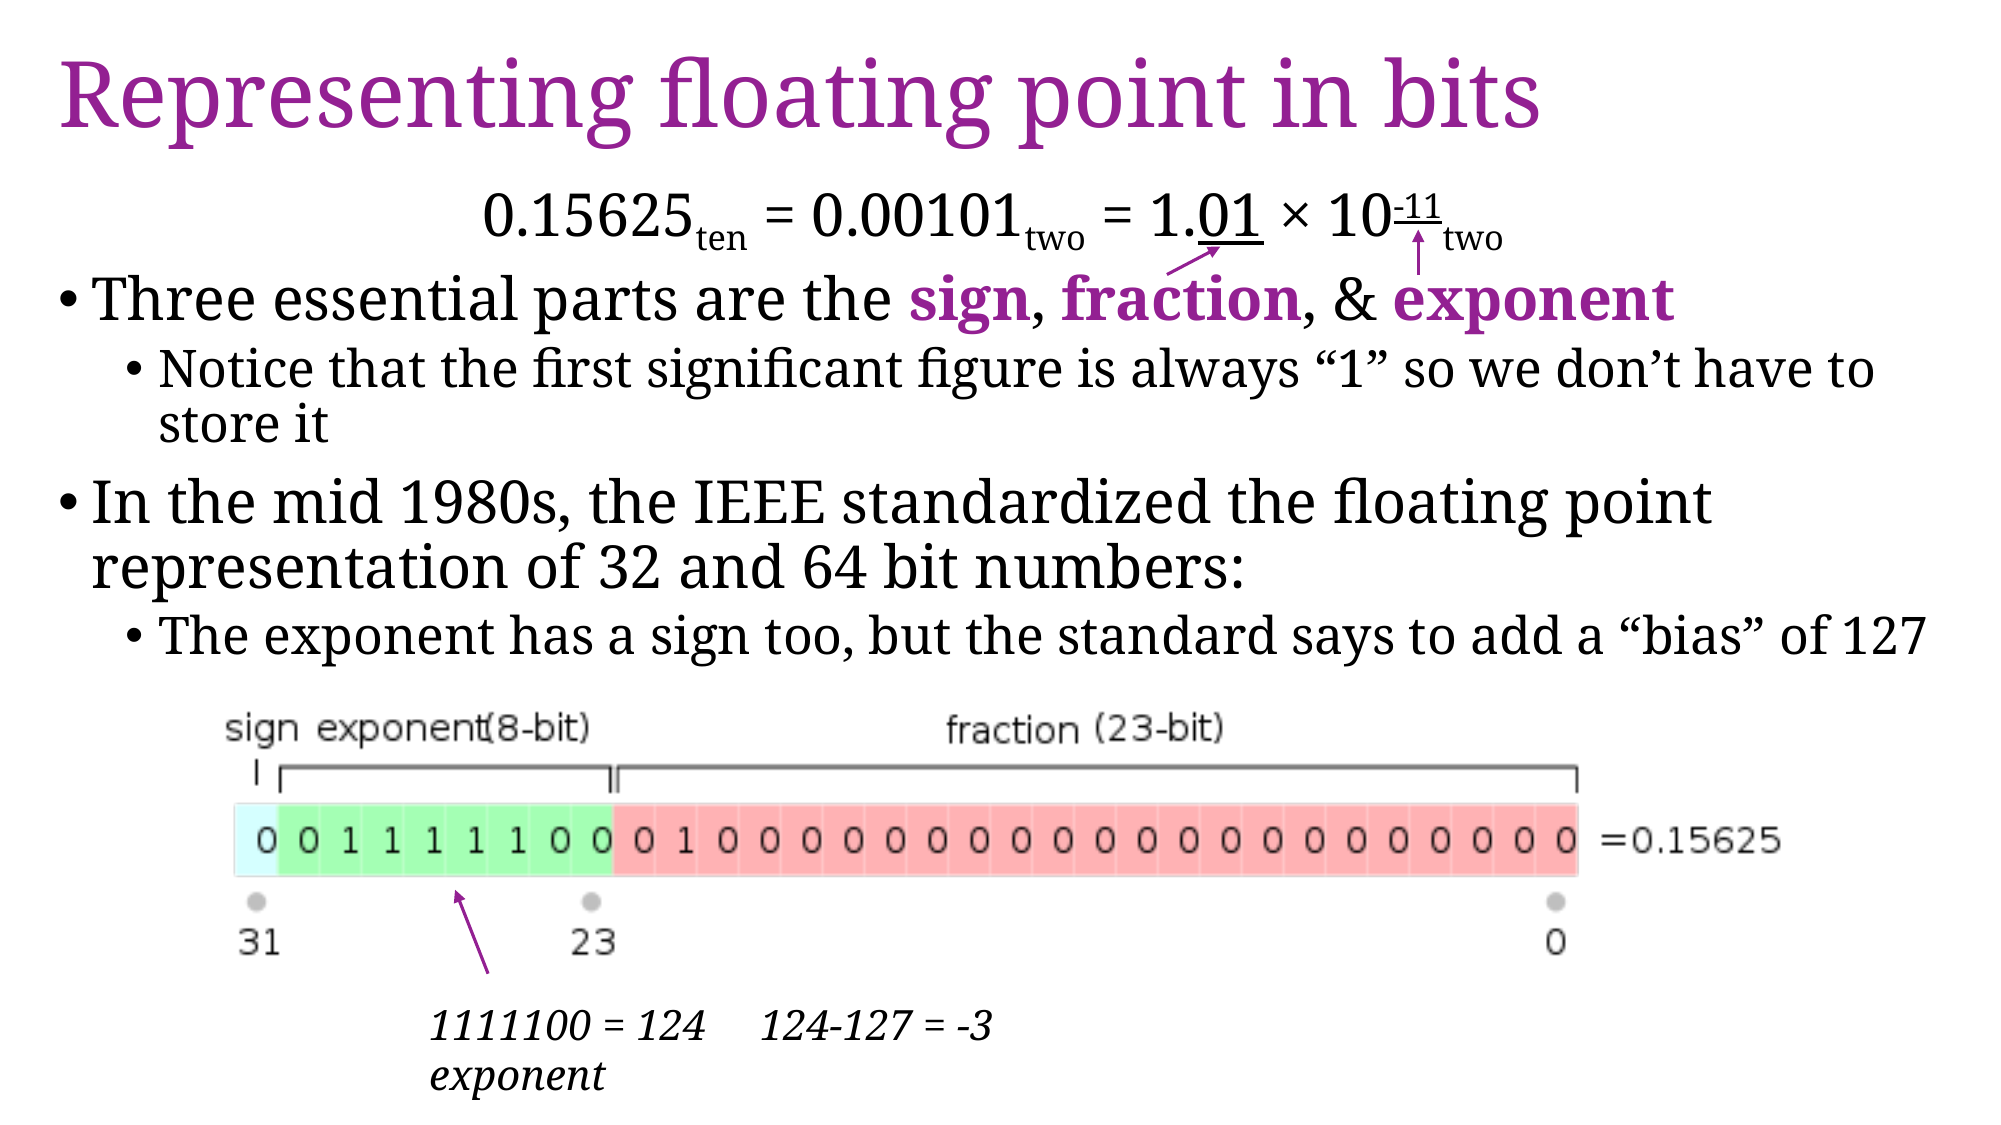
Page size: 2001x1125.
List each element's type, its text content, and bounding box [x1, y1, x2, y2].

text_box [454, 889, 489, 974]
text_box 1111100 = 124 124-127 = -3 exponent [414, 992, 1122, 1107]
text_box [1166, 246, 1221, 275]
title Representing floating point in bits [43, 25, 1953, 170]
list 0.15625ten = 0.00101two = 1.01 × 10-11two Three essential parts are the sign, fraction, & exponent Notice that the first significant figure is always “1” so we don’t have to store it In the mid 1980s, the IEEE standardized the floating point representation of 32 and 64 bit numbers: The exponent has a sign too, but the standard says to add a “bias” of 127 [43, 170, 1953, 715]
picture [188, 666, 1807, 992]
